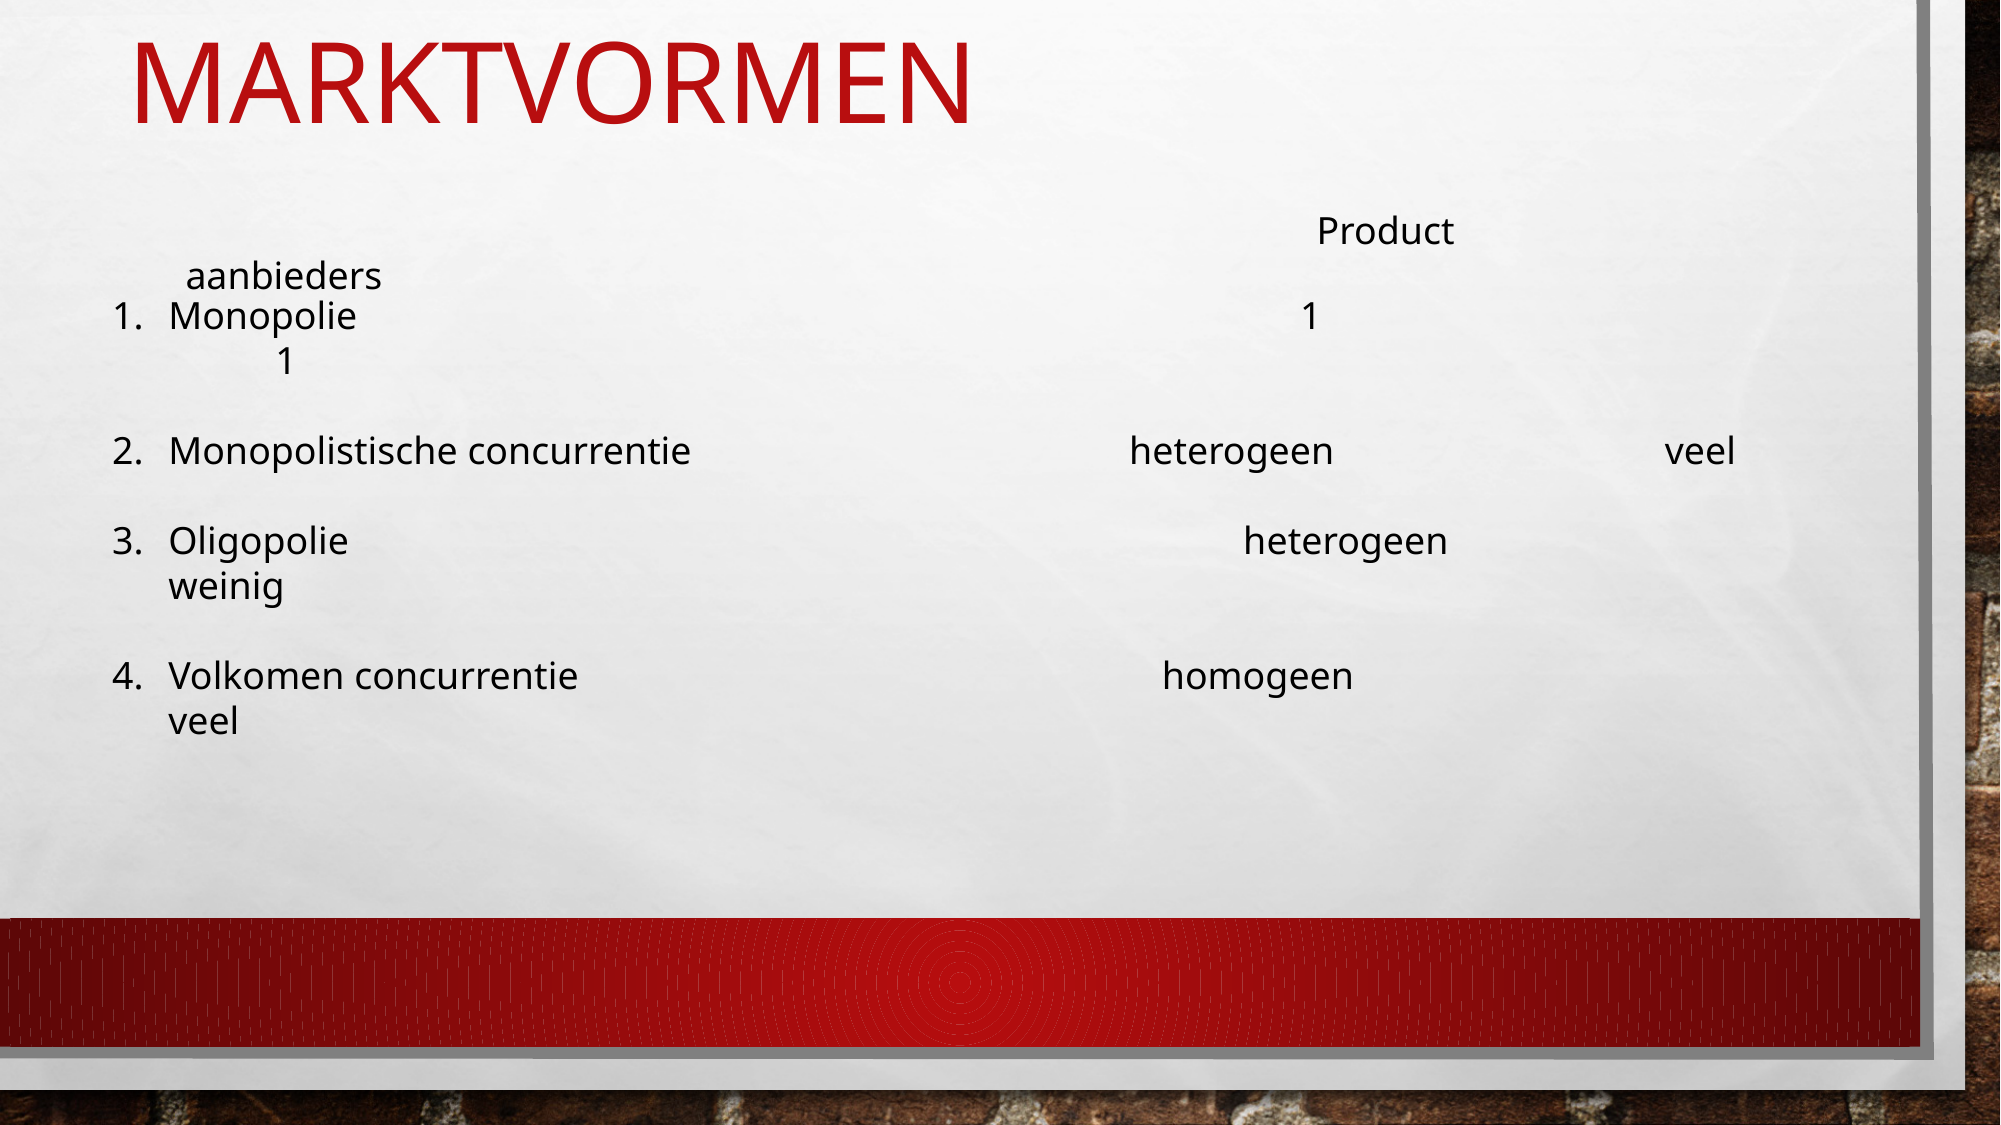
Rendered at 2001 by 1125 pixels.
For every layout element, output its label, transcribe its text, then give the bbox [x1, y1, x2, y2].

text_box Product aanbieders [112, 199, 1803, 305]
text_box Monopolie 1 1 Monopolistische concurrentie heterogeen veel Oligopolie heterogeen weinig Volkomen concurrentie homogeen veel [97, 284, 1803, 750]
picture [0, 0, 2000, 1125]
title Marktvormen [112, 0, 1818, 175]
